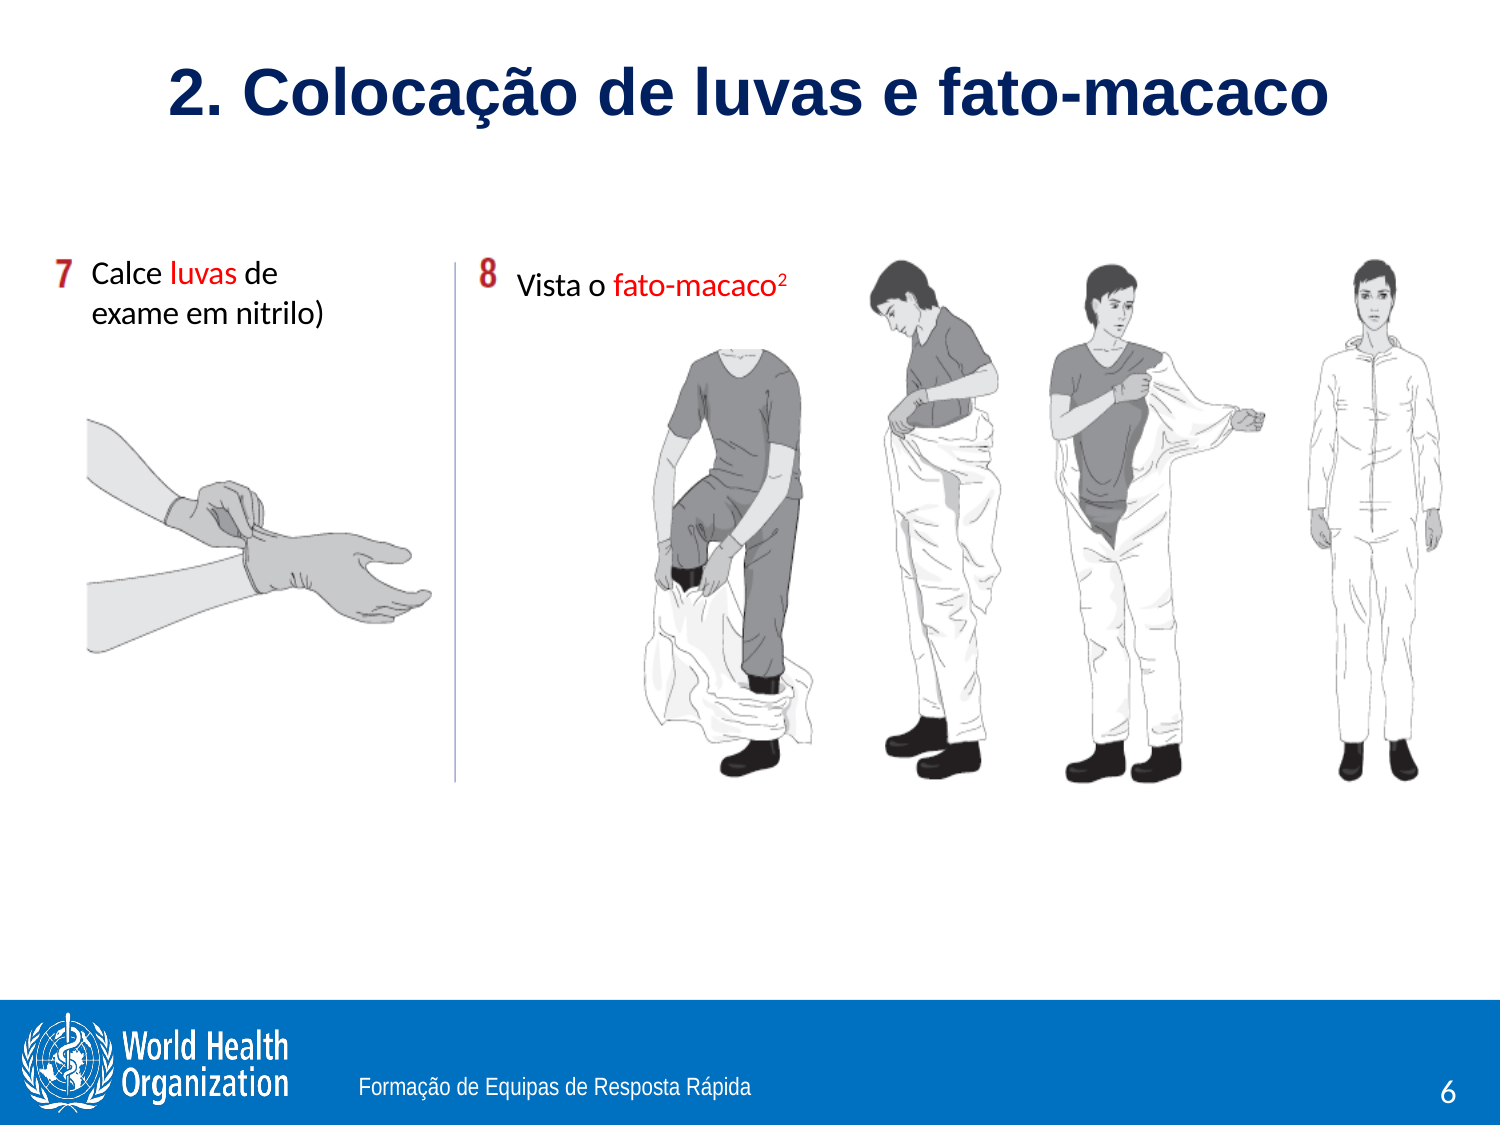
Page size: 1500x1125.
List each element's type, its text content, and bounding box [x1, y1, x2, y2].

title 2. Colocação de luvas e fato-macaco [75, 0, 1425, 183]
picture [36, 243, 1464, 799]
picture [21, 1012, 288, 1113]
